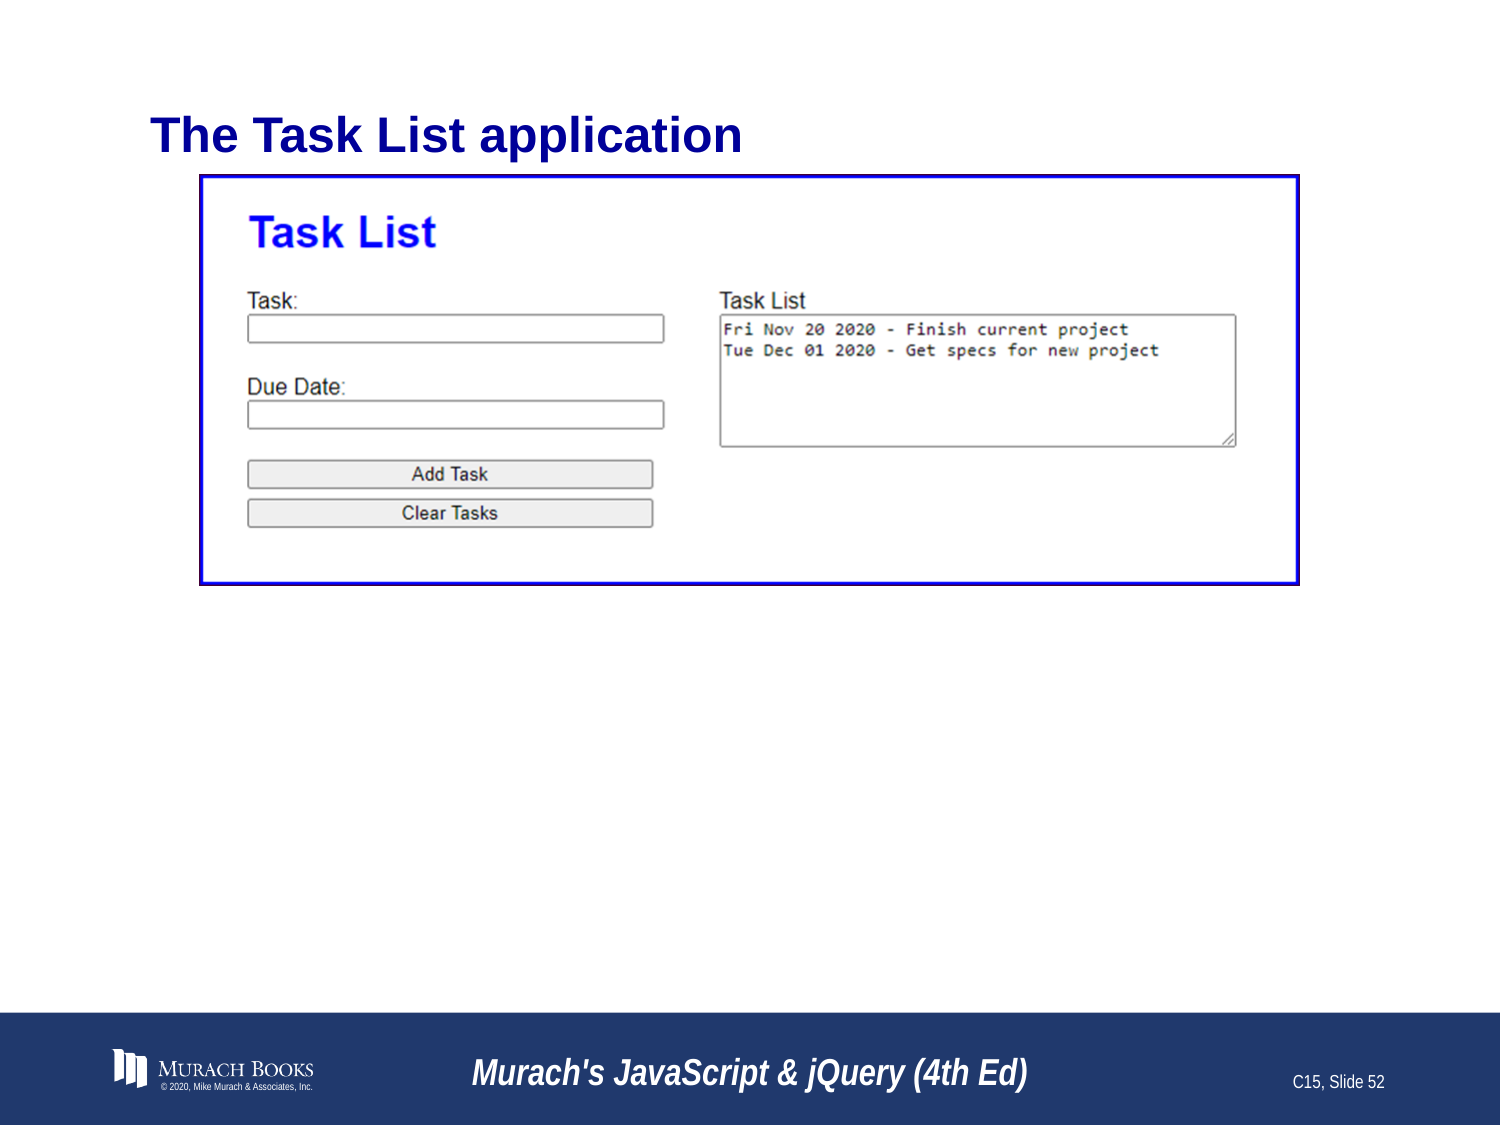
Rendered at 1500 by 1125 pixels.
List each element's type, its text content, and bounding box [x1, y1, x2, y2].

title The Task List application [150, 102, 1350, 164]
slide_number C15, Slide 52 [1087, 1025, 1400, 1100]
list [199, 174, 1301, 587]
footer © 2020, Mike Murach & Associates, Inc. [12, 1025, 463, 1100]
slide_number Murach's JavaScript & jQuery (4th Ed) [463, 1025, 1050, 1100]
